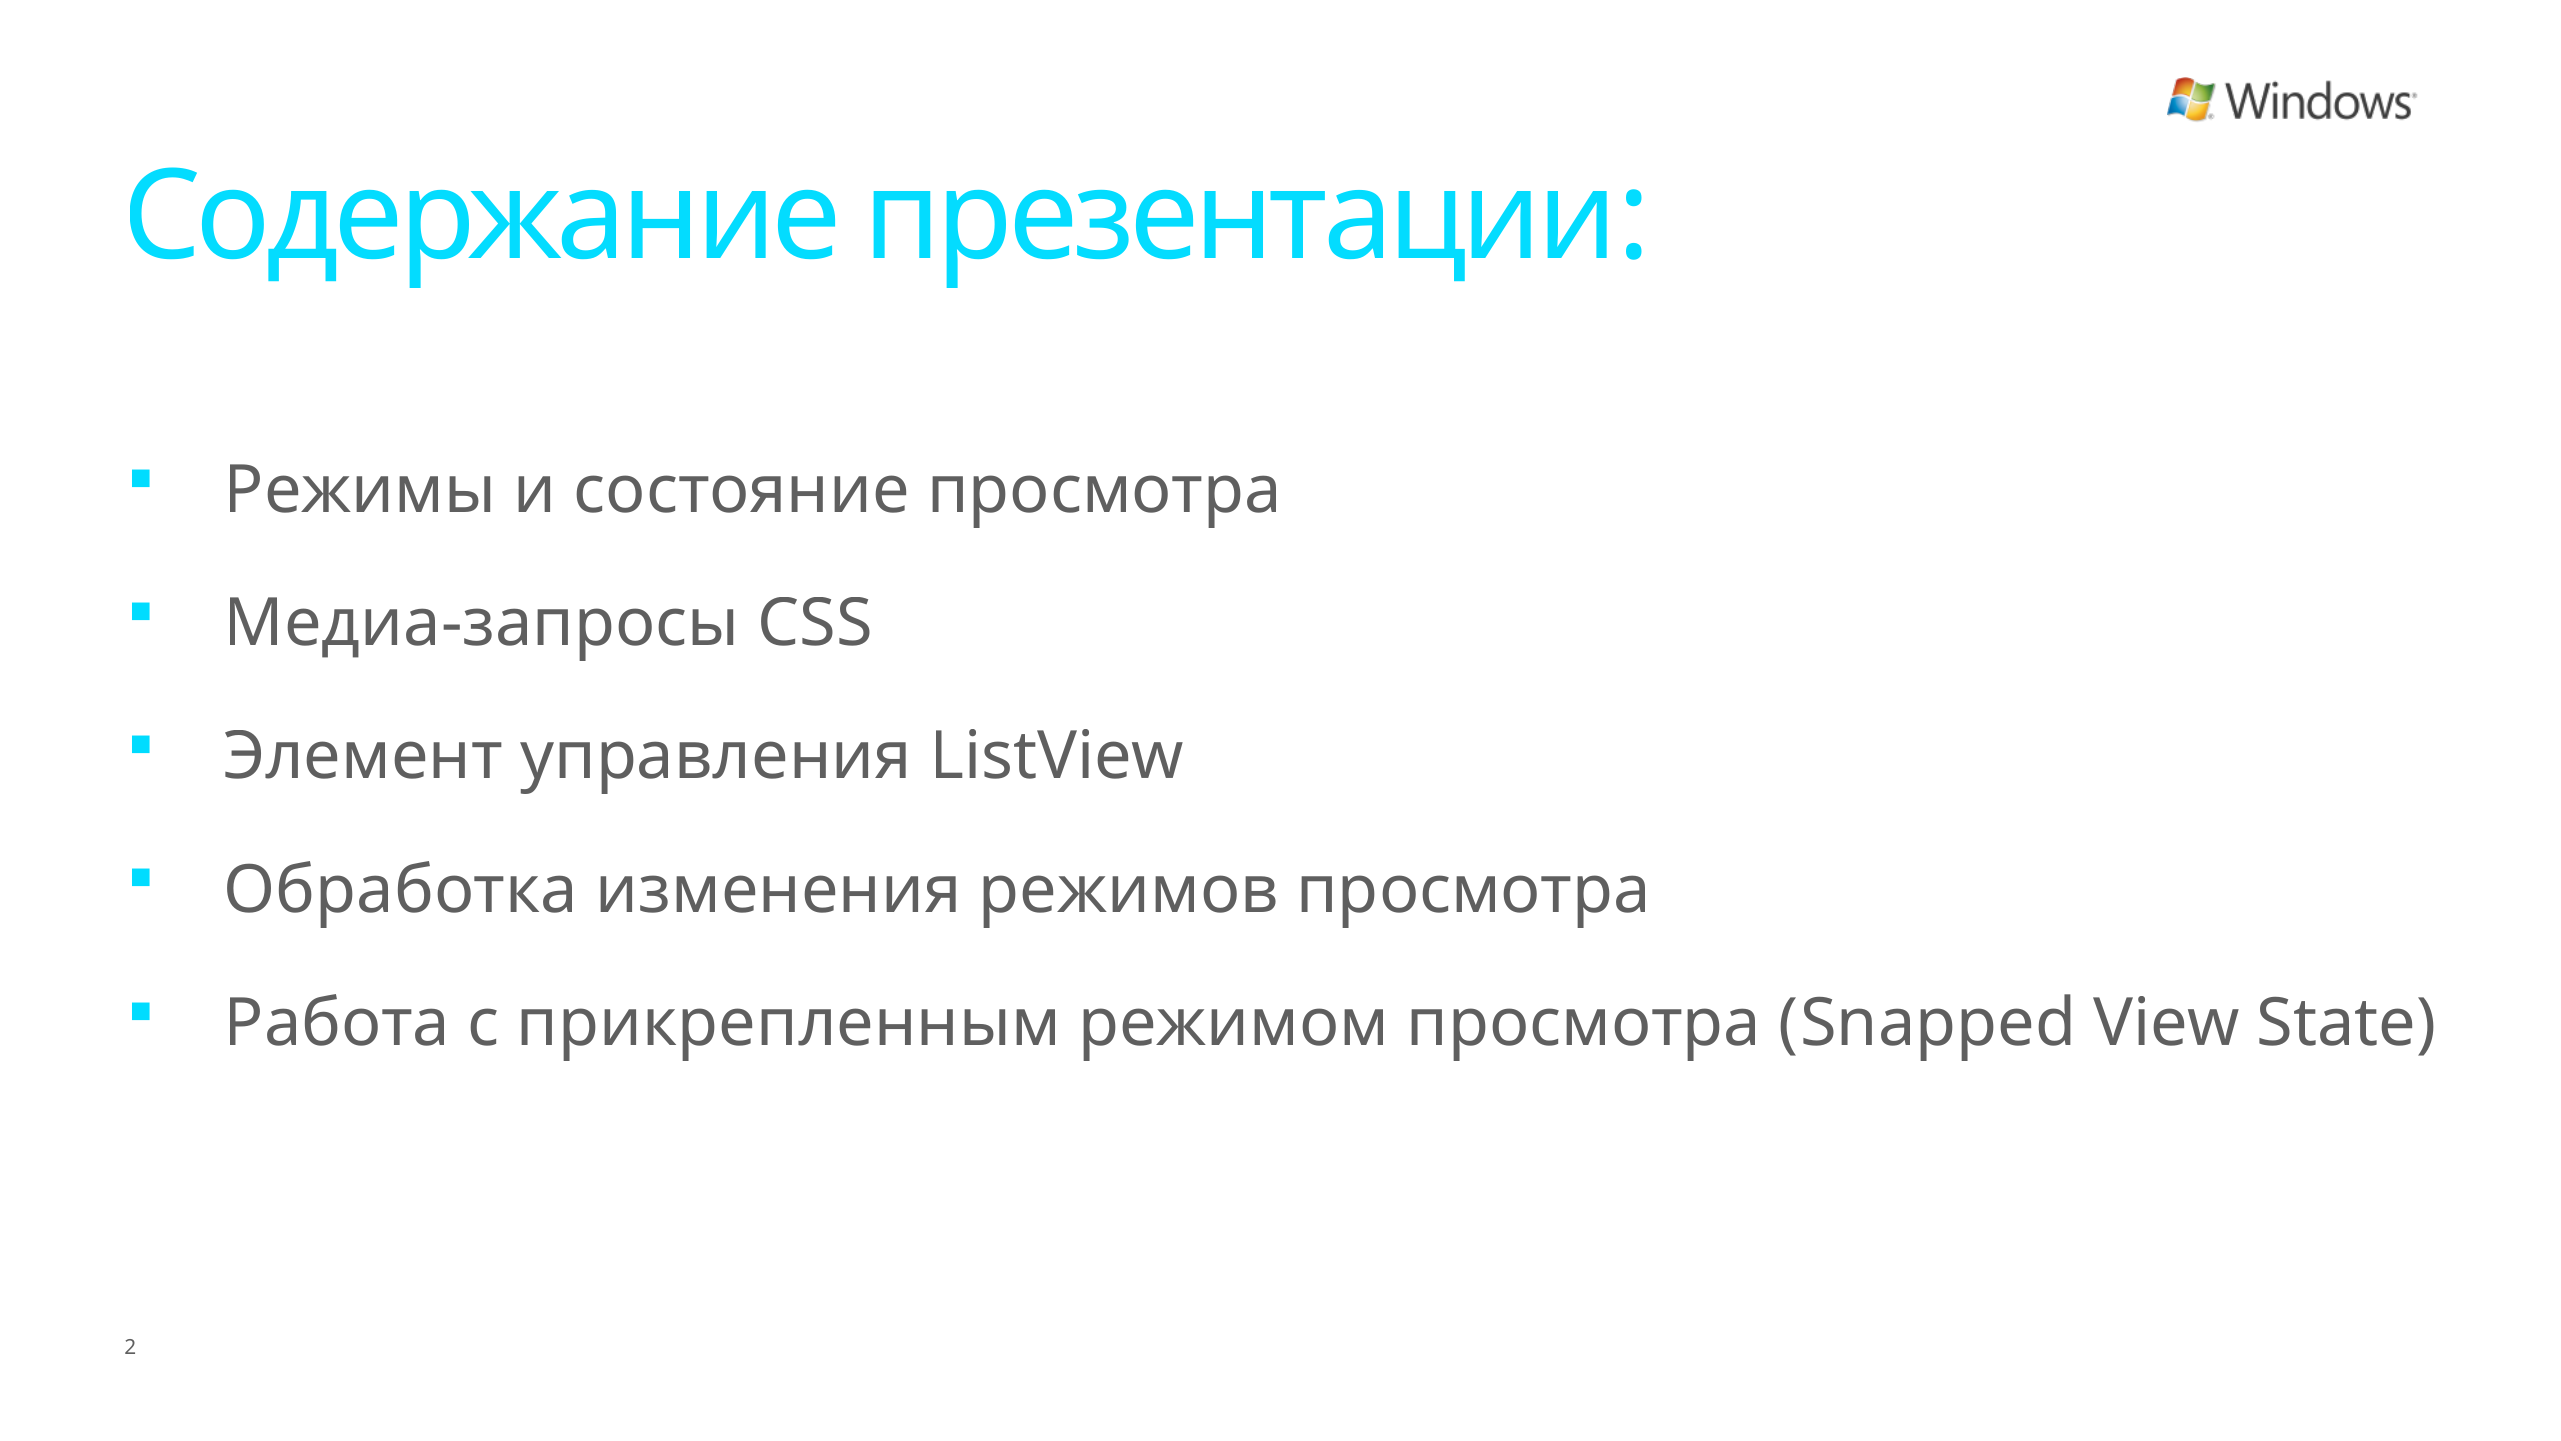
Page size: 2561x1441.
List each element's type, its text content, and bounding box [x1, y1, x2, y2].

list Режимы и состояние просмотра Медиа-запросы CSS Элемент управления ListView Обработка изменения режимов просмотра Работа с прикрепленным режимом просмотра (Snapped View State) [127, 405, 2561, 1077]
title Содержание презентации: [122, 48, 2465, 286]
